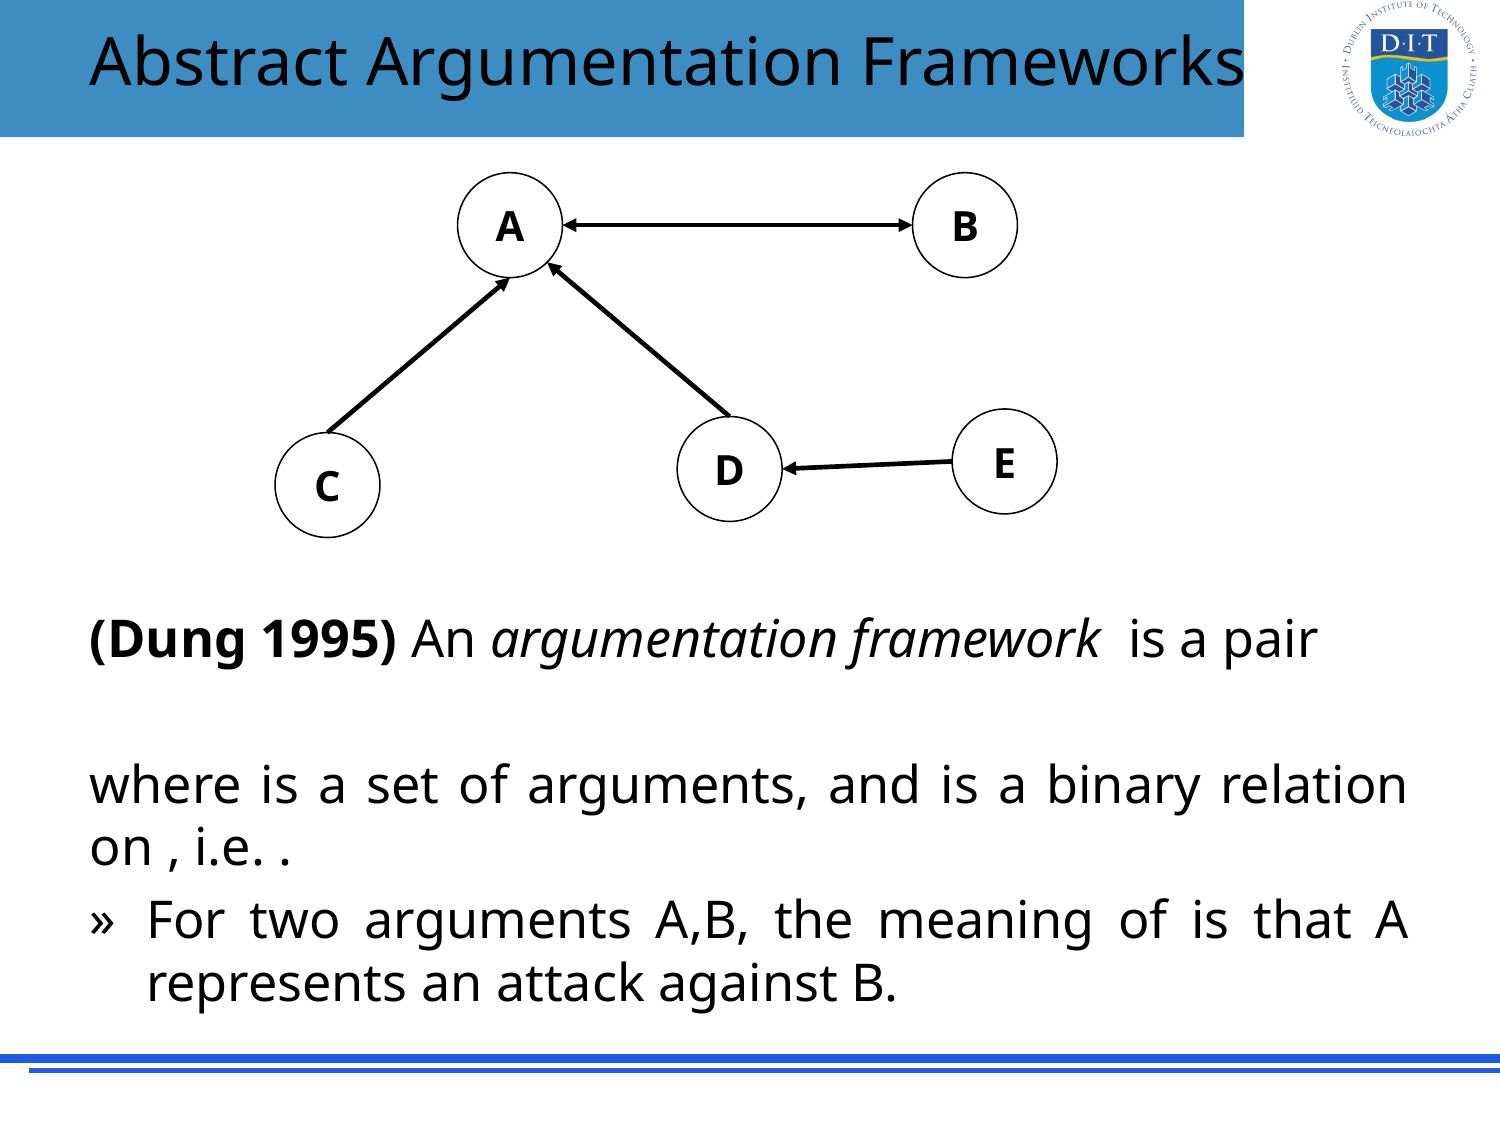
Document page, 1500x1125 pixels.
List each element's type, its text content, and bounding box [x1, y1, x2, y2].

text_box B [912, 172, 1018, 278]
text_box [781, 461, 953, 470]
picture [1340, 0, 1478, 138]
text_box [546, 261, 730, 417]
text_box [327, 277, 511, 433]
text_box A [457, 172, 563, 278]
text_box D [677, 416, 782, 522]
text_box Abstract Argumentation Frameworks [75, 11, 1282, 149]
text_box E [952, 408, 1058, 514]
text_box C [275, 432, 380, 538]
